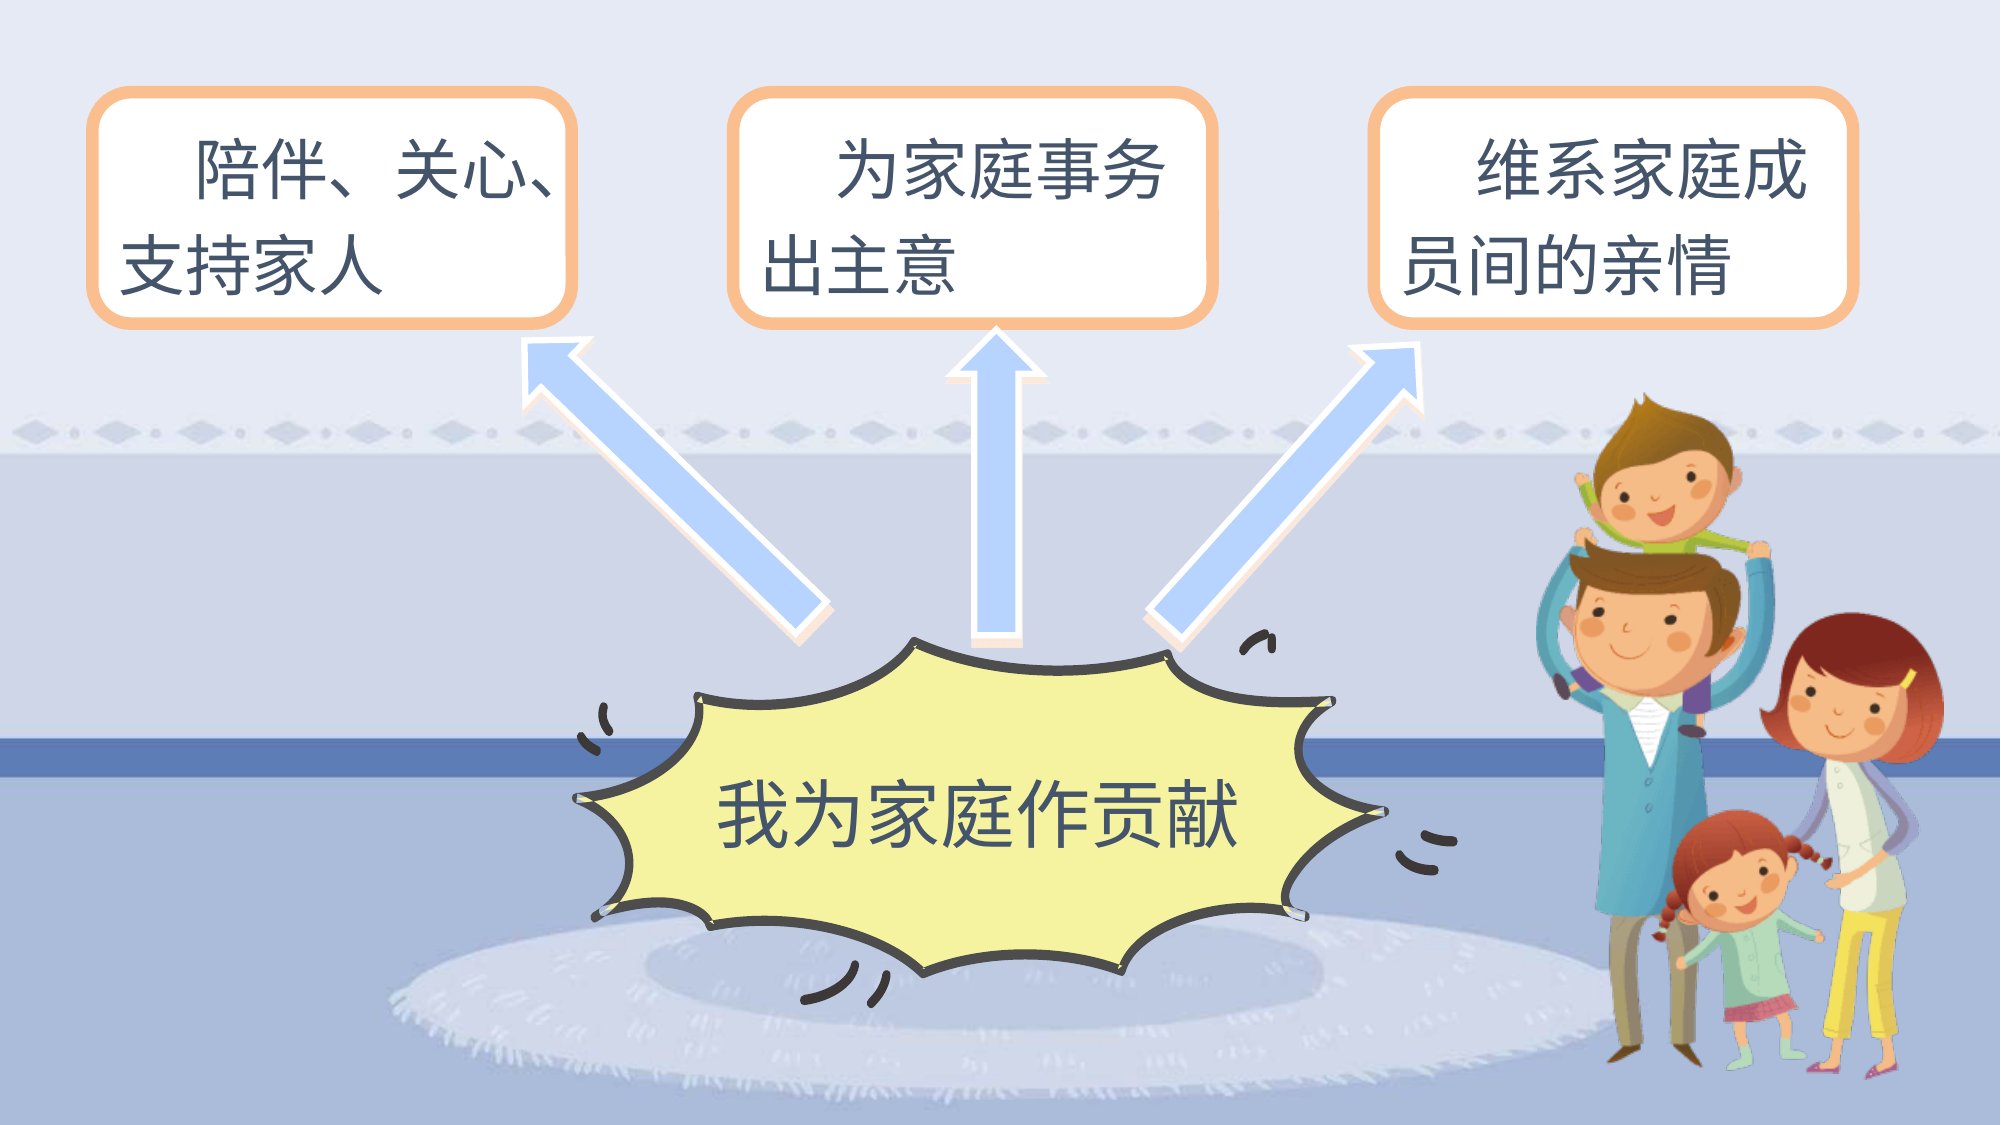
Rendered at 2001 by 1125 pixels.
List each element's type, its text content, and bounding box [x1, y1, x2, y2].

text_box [571, 629, 1458, 1009]
text_box 为家庭事务出主意 [732, 91, 1214, 325]
text_box [1147, 343, 1422, 629]
text_box 陪伴、关心、支持家人 [91, 91, 573, 325]
text_box [523, 338, 828, 629]
text_box 维系家庭成员间的亲情 [1372, 91, 1855, 325]
text_box [949, 327, 1044, 629]
picture [0, 0, 2000, 1125]
